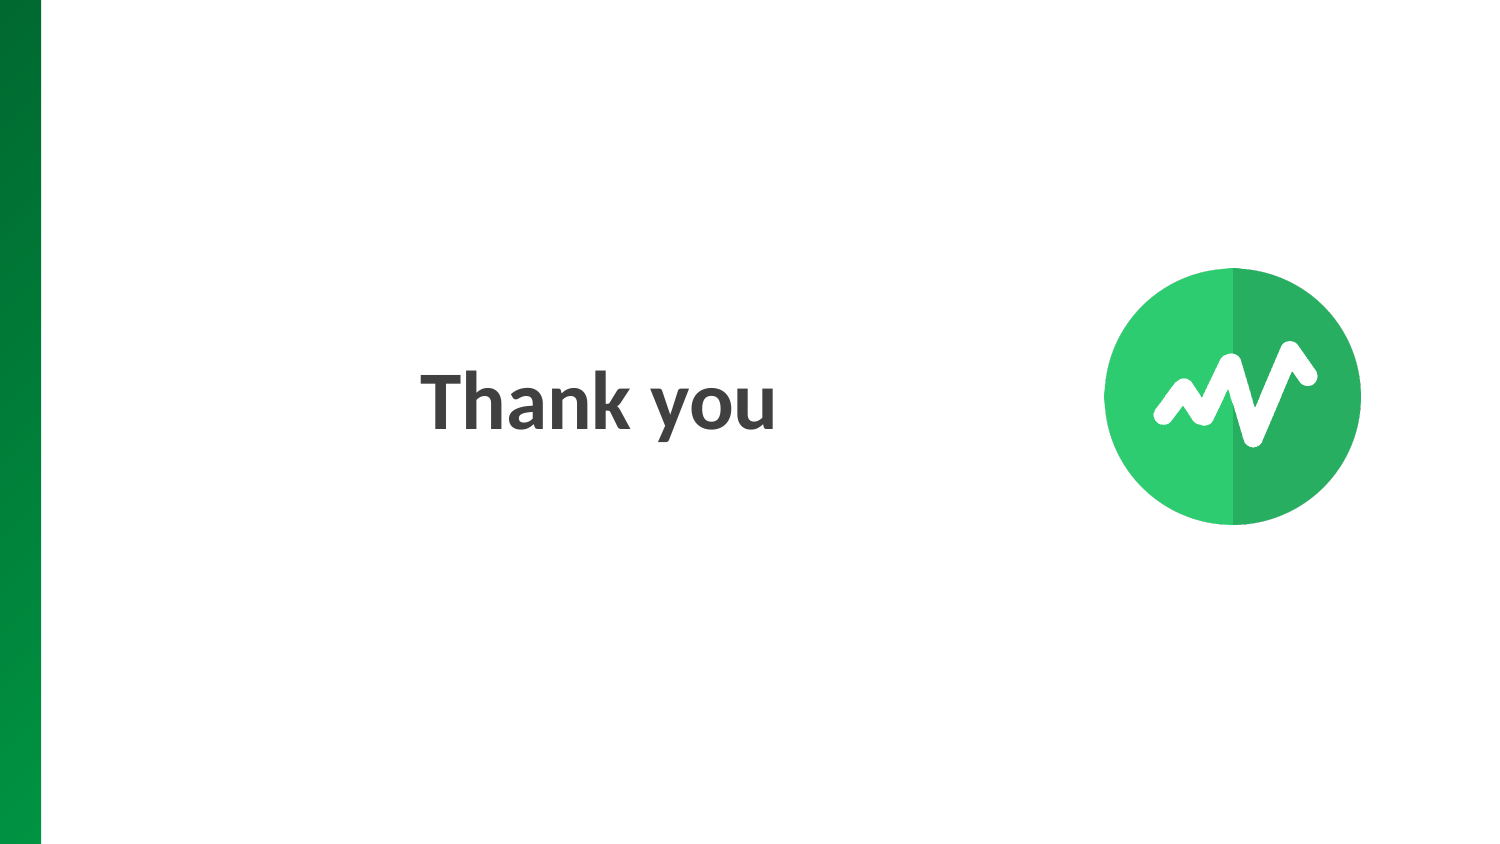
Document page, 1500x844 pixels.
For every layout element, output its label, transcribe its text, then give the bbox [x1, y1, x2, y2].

title Thank you [106, 307, 1093, 486]
picture [1104, 268, 1361, 525]
